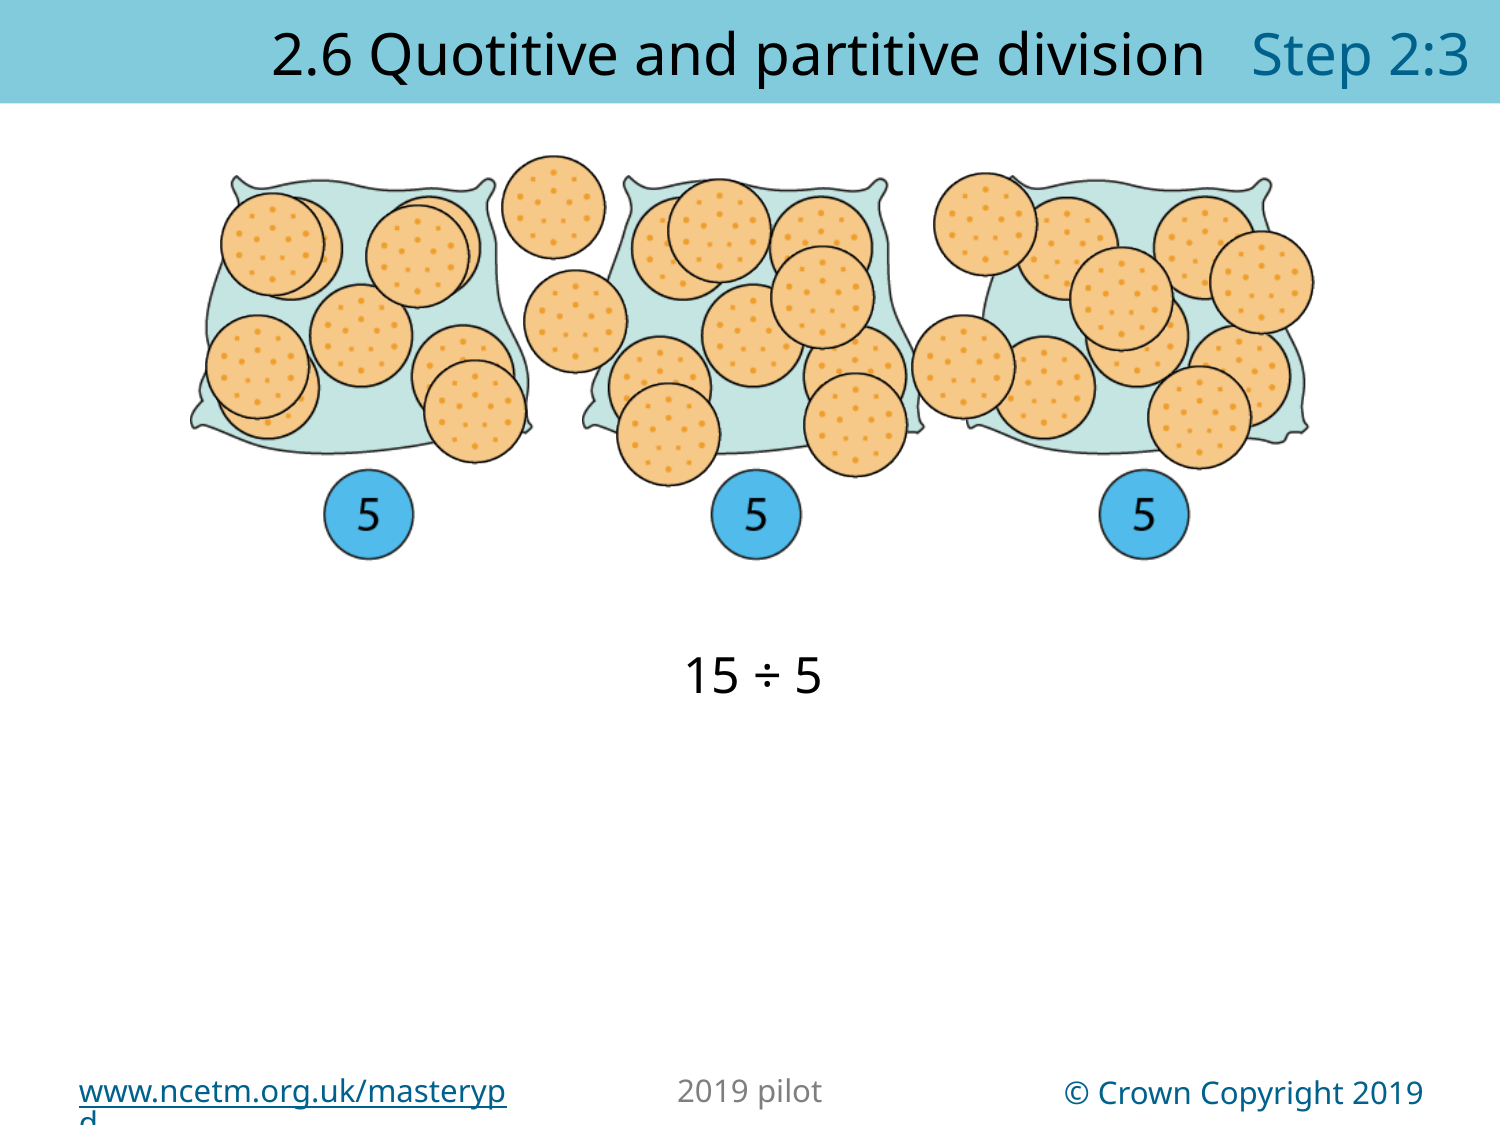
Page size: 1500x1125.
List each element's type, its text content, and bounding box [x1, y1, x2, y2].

text_box 15 ÷ 5 [668, 636, 851, 712]
picture [190, 153, 1322, 579]
list 2.6 Quotitive and partitive division Step 2:3 [0, 0, 1500, 104]
